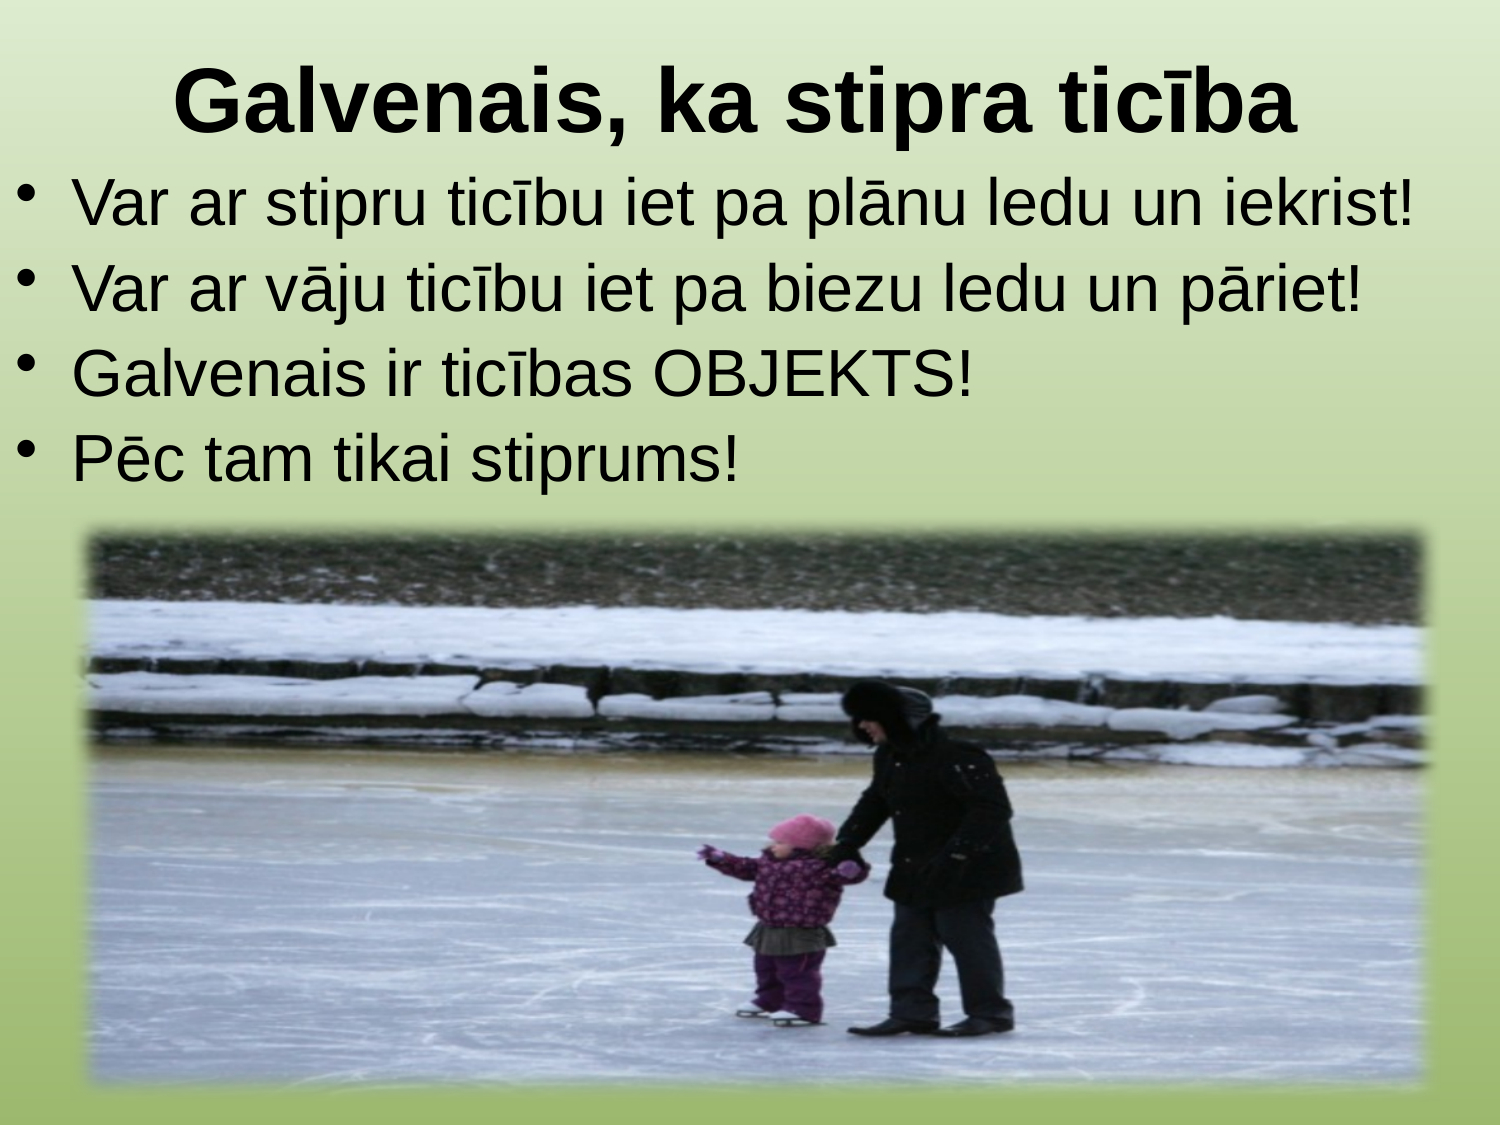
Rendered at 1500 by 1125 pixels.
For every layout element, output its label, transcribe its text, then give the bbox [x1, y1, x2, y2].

picture [70, 514, 1442, 1102]
title Galvenais, ka stipra ticība [76, 30, 1395, 160]
list Var ar stipru ticību iet pa plānu ledu un iekrist! Var ar vāju ticību iet pa biezu ledu un pāriet! Galvenais ir ticības OBJEKTS! Pēc tam tikai stiprums! [0, 160, 1500, 926]
